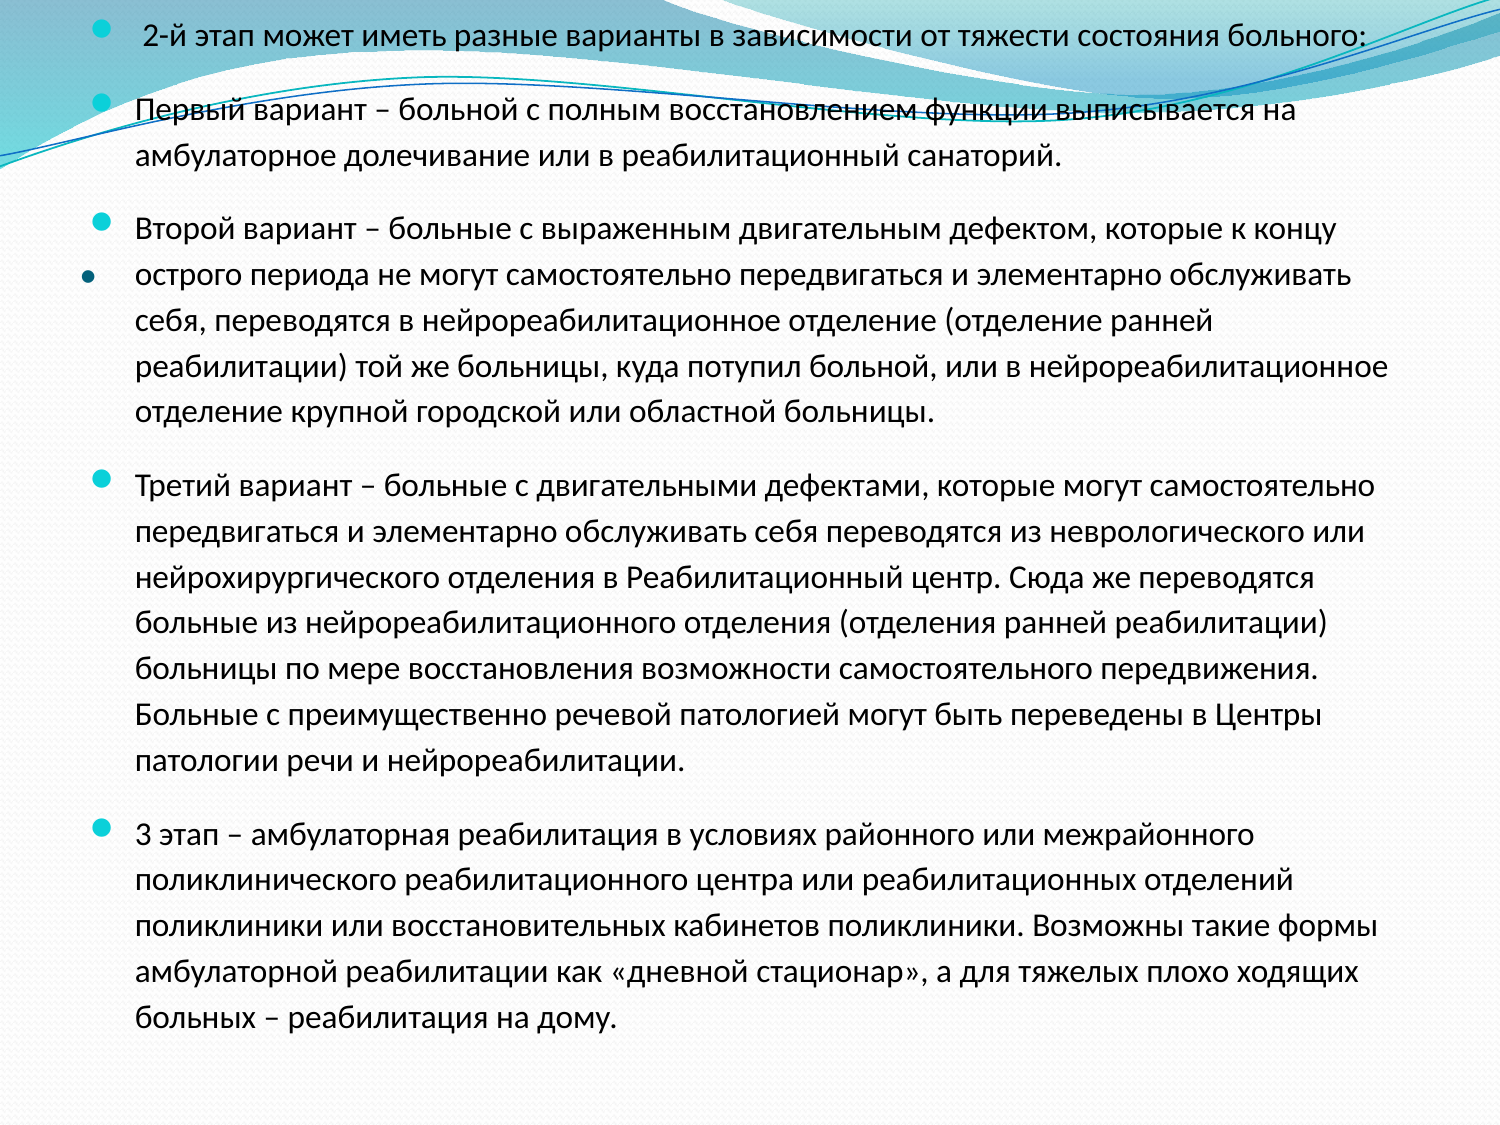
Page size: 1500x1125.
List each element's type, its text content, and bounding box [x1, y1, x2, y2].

list 2-й этап может иметь разные варианты в зависимости от тяжести состояния больного: Первый вариант – больной с полным восстановлением функции выписывается на амбулаторное долечивание или в реабилитационный санаторий. Второй вариант – больные с выраженным двигательным дефектом, которые к концу острого периода не могут самостоятельно передвигаться и элементарно обслуживать себя, переводятся в нейрореабилитационное отделение (отделение ранней реабилитации) той же больницы, куда потупил больной, или в нейрореабилитационное отделение крупной городской или областной больницы. Третий вариант – больные с двигательными дефектами, которые могут самостоятельно передвигаться и элементарно обслуживать себя переводятся из неврологического или нейрохирургического отделения в Реабилитационный центр. Сюда же переводятся больные из нейрореабилитационного отделения (отделения ранней реабилитации) больницы по мере восстановления возможности самостоятельного передвижения. Больные с преимущественно речевой патологией могут быть переведены в Центры патологии речи и нейрореабилитации. 3 этап – амбулаторная реабилитация в условиях районного или межрайонного поликлинического реабилитационного центра или реабилитационных отделений поликлиники или восстановительных кабинетов поликлиники. Возможны такие формы амбулаторной реабилитации как «дневной стационар», а для тяжелых плохо ходящих больных – реабилитация на дому. [75, 0, 1425, 938]
